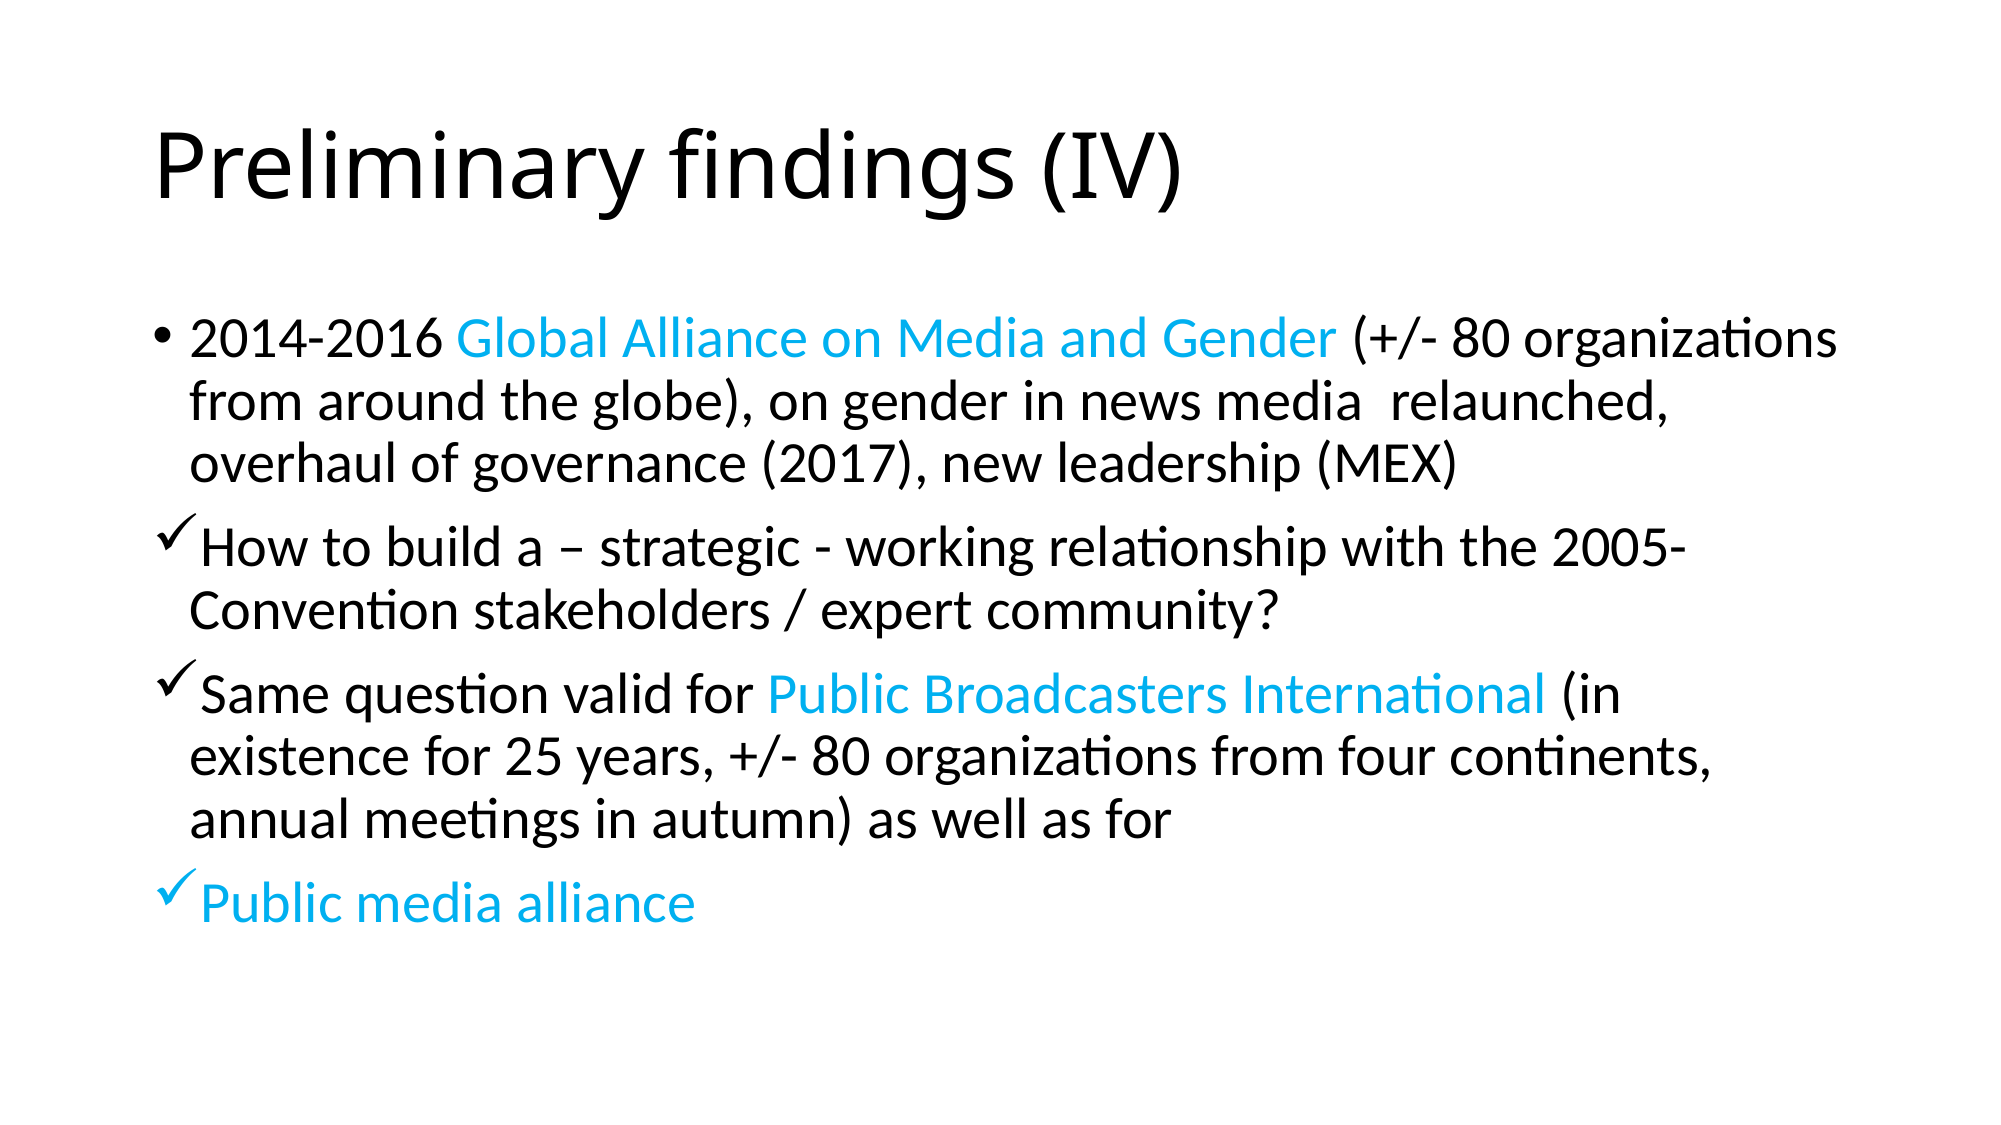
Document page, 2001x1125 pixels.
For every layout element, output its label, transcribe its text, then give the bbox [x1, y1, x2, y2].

list 2014-2016 Global Alliance on Media and Gender (+/- 80 organizations from around the globe), on gender in news media relaunched, overhaul of governance (2017), new leadership (MEX) How to build a – strategic - working relationship with the 2005-Convention stakeholders / expert community? Same question valid for Public Broadcasters International (in existence for 25 years, +/- 80 organizations from four continents, annual meetings in autumn) as well as for Public media alliance [137, 299, 1863, 1014]
title Preliminary findings (IV) [137, 59, 1863, 278]
